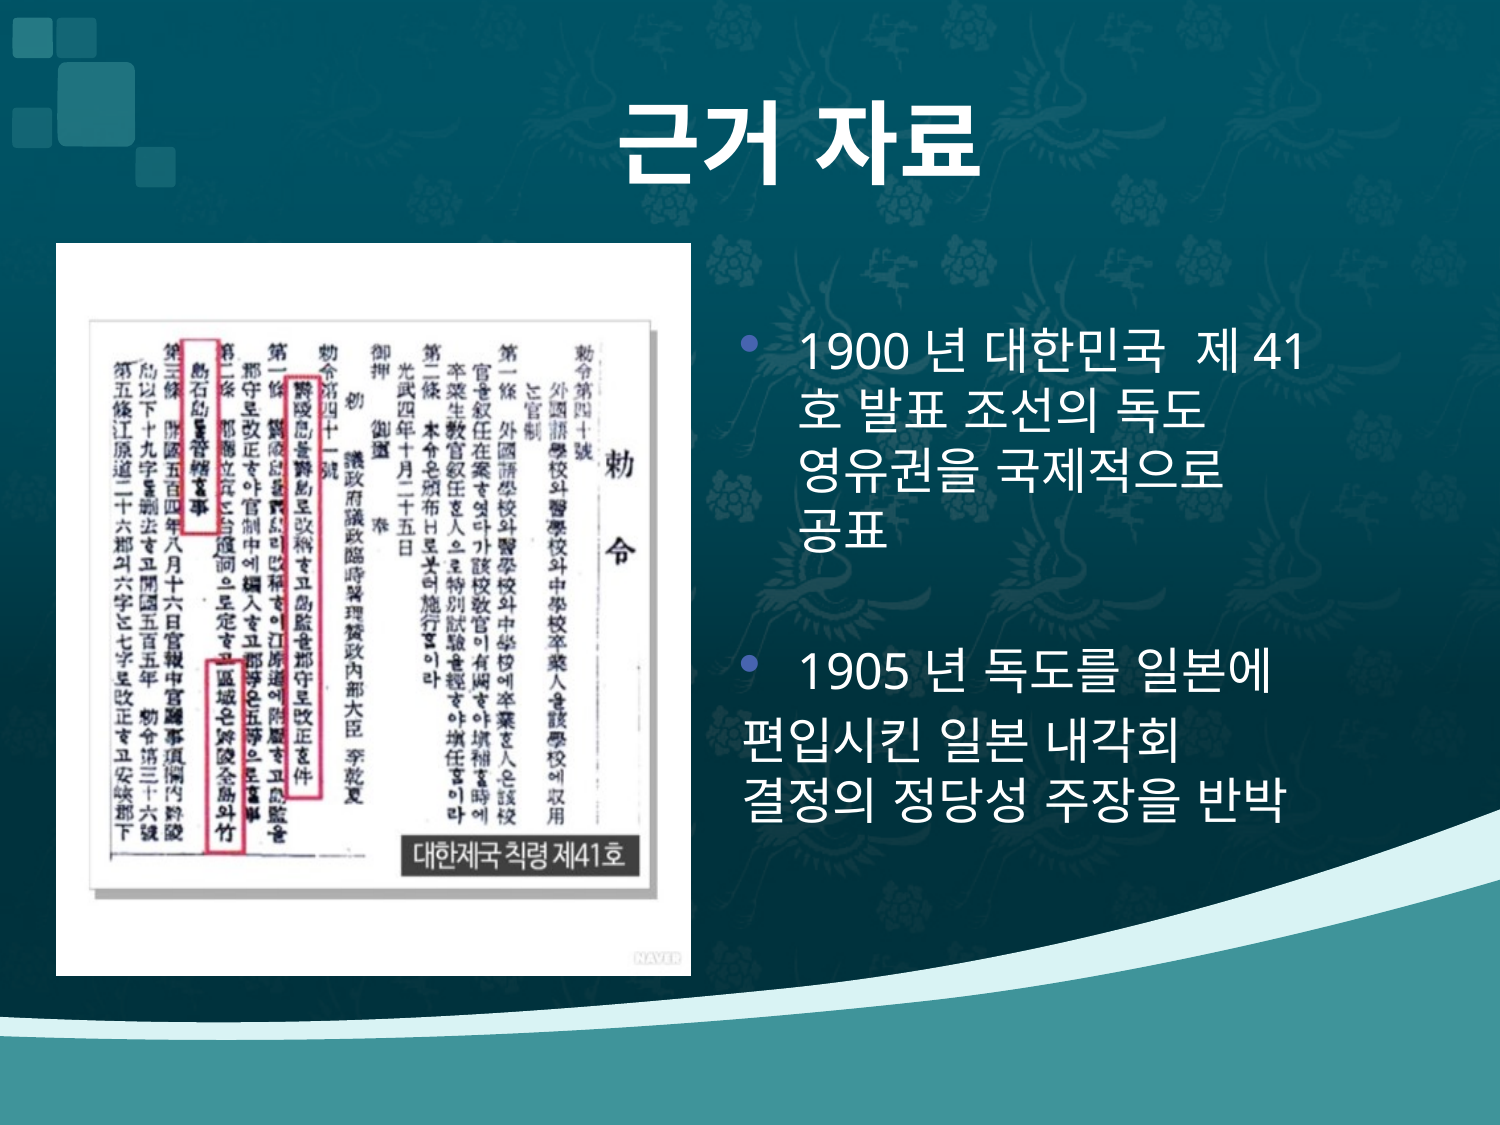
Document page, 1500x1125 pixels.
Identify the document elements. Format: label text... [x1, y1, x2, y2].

picture [56, 243, 692, 977]
text_box 1900년 대한민국 제41호 발표 조선의 독도 영유권을 국제적으로 공표 1905년 독도를 일본에 편입시킨 일본 내각회 결정의 정당성 주장을 반박 [726, 312, 1331, 863]
title 근거 자료 [187, 58, 1414, 223]
